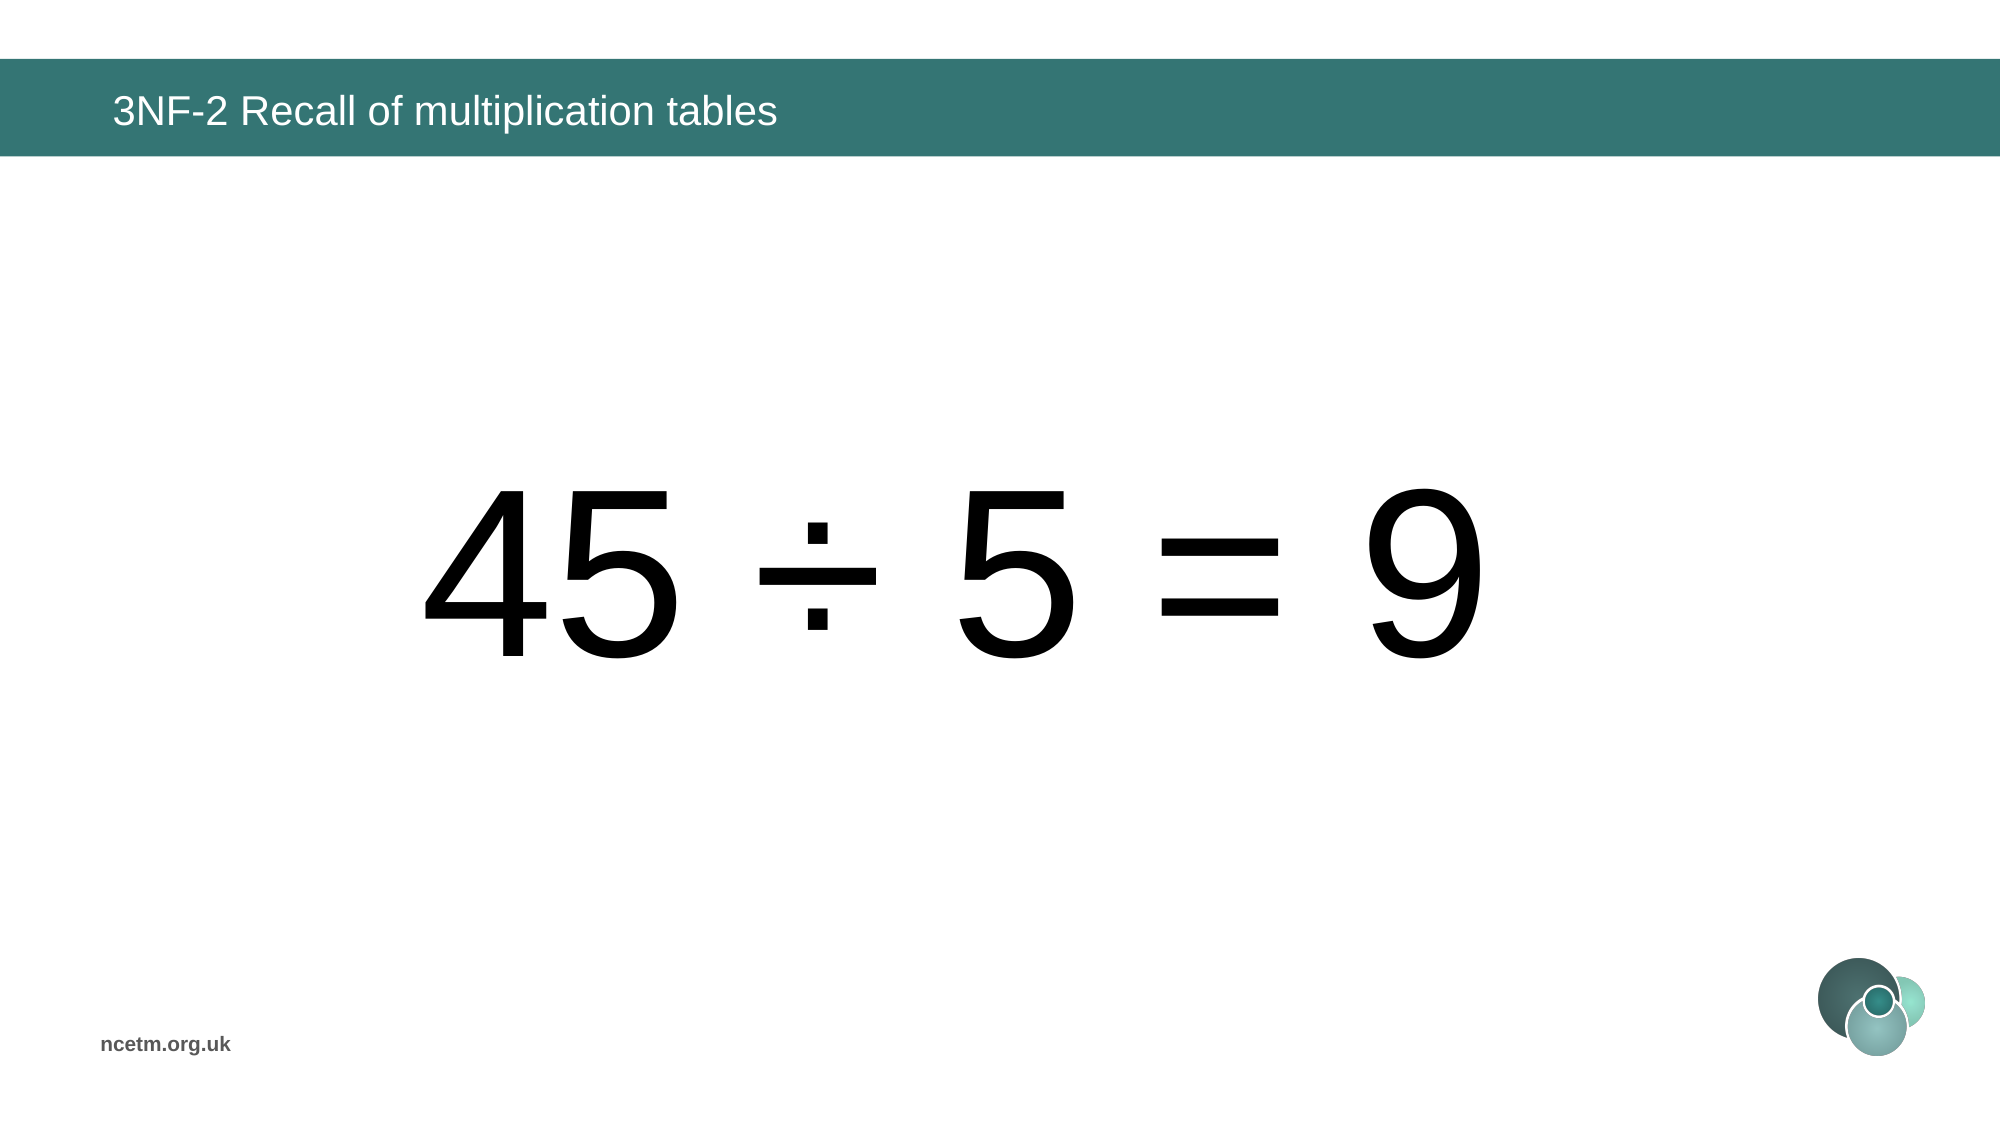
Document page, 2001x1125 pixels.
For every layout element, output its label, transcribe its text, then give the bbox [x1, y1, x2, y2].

picture [1818, 958, 1925, 1056]
text_box 9 [1344, 409, 1508, 712]
text_box 45 ÷ 5 = [405, 409, 1344, 712]
title 3NF-2 Recall of multiplication tables [97, 76, 1945, 147]
